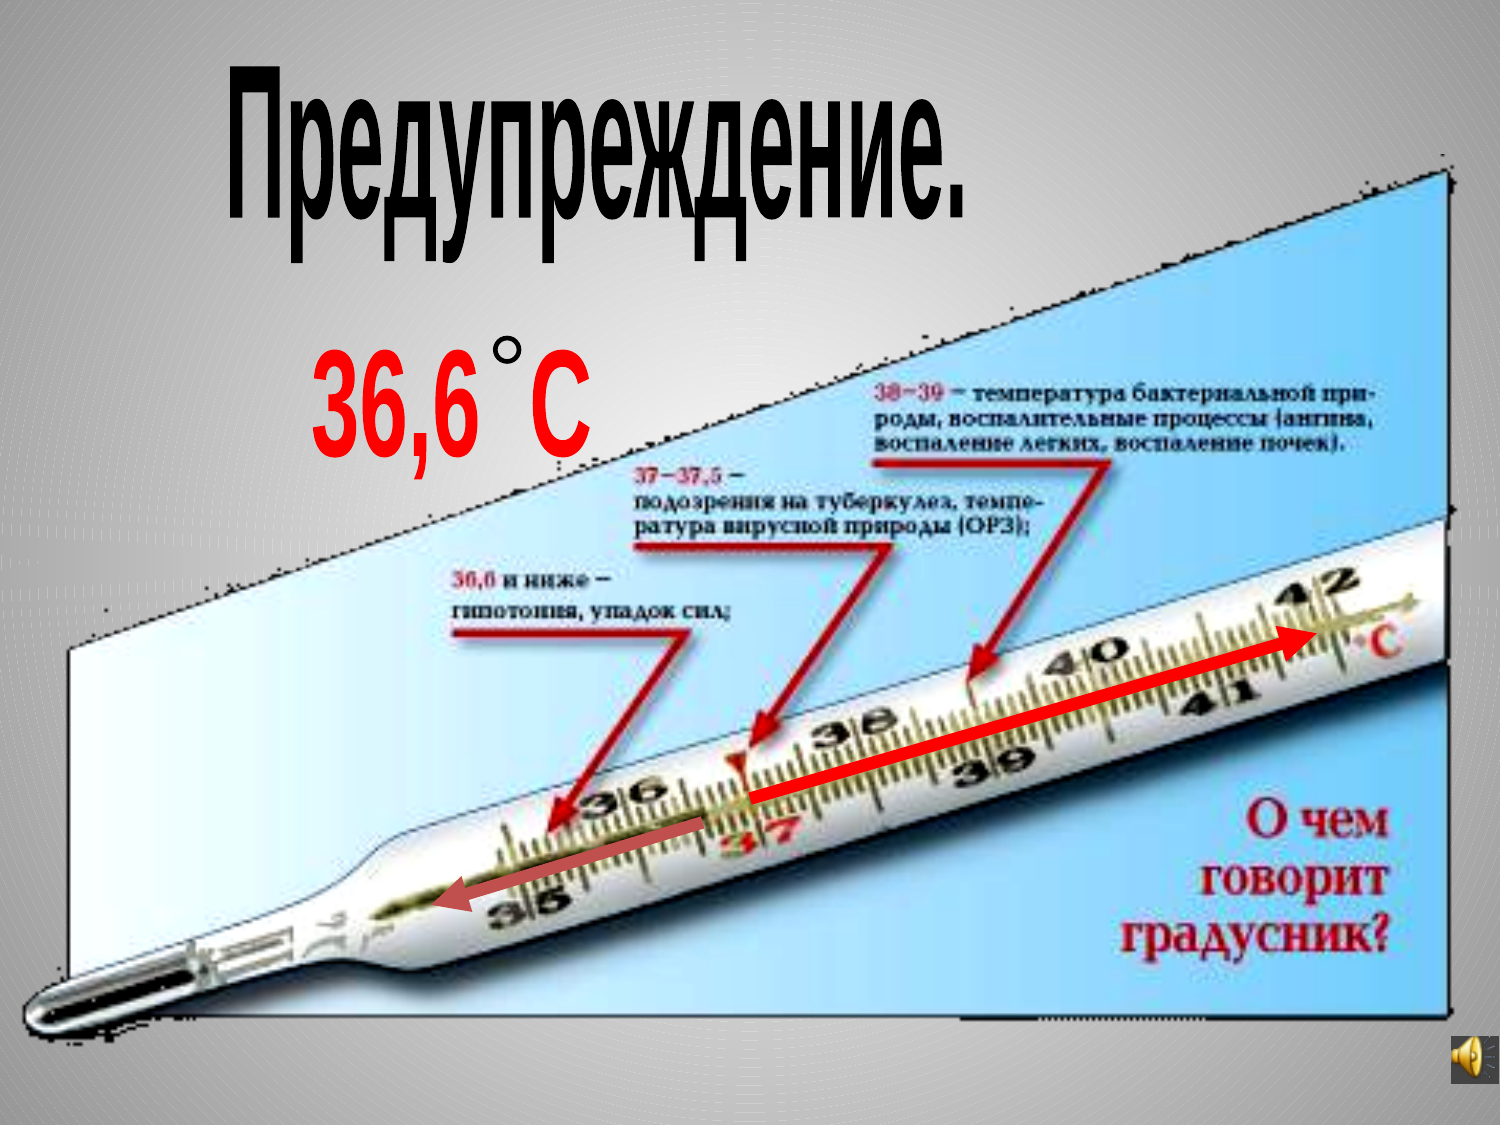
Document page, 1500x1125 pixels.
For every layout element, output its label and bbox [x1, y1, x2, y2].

text_box [312, 337, 590, 480]
picture [5, 154, 1500, 1095]
